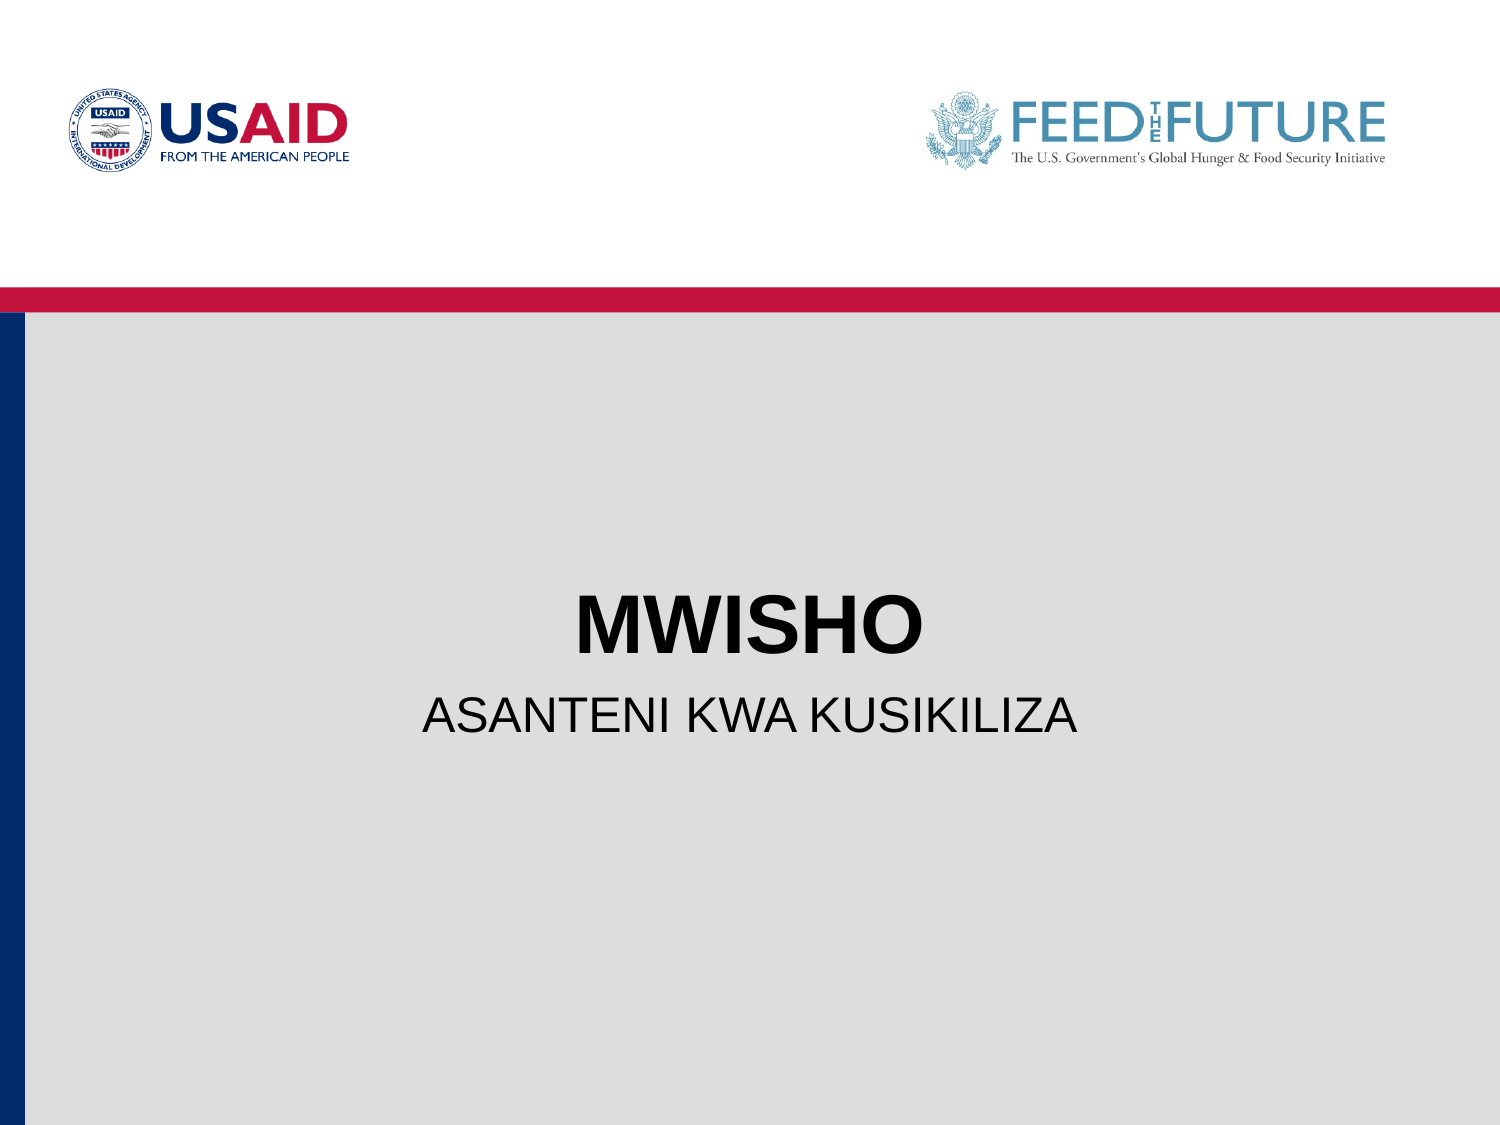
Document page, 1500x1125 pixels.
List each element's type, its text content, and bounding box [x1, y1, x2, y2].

subtitle ASANTENI KWA KUSIKILIZA [225, 675, 1275, 963]
picture [27, 62, 389, 202]
picture [887, 62, 1427, 202]
title MWISHO [112, 562, 1388, 750]
